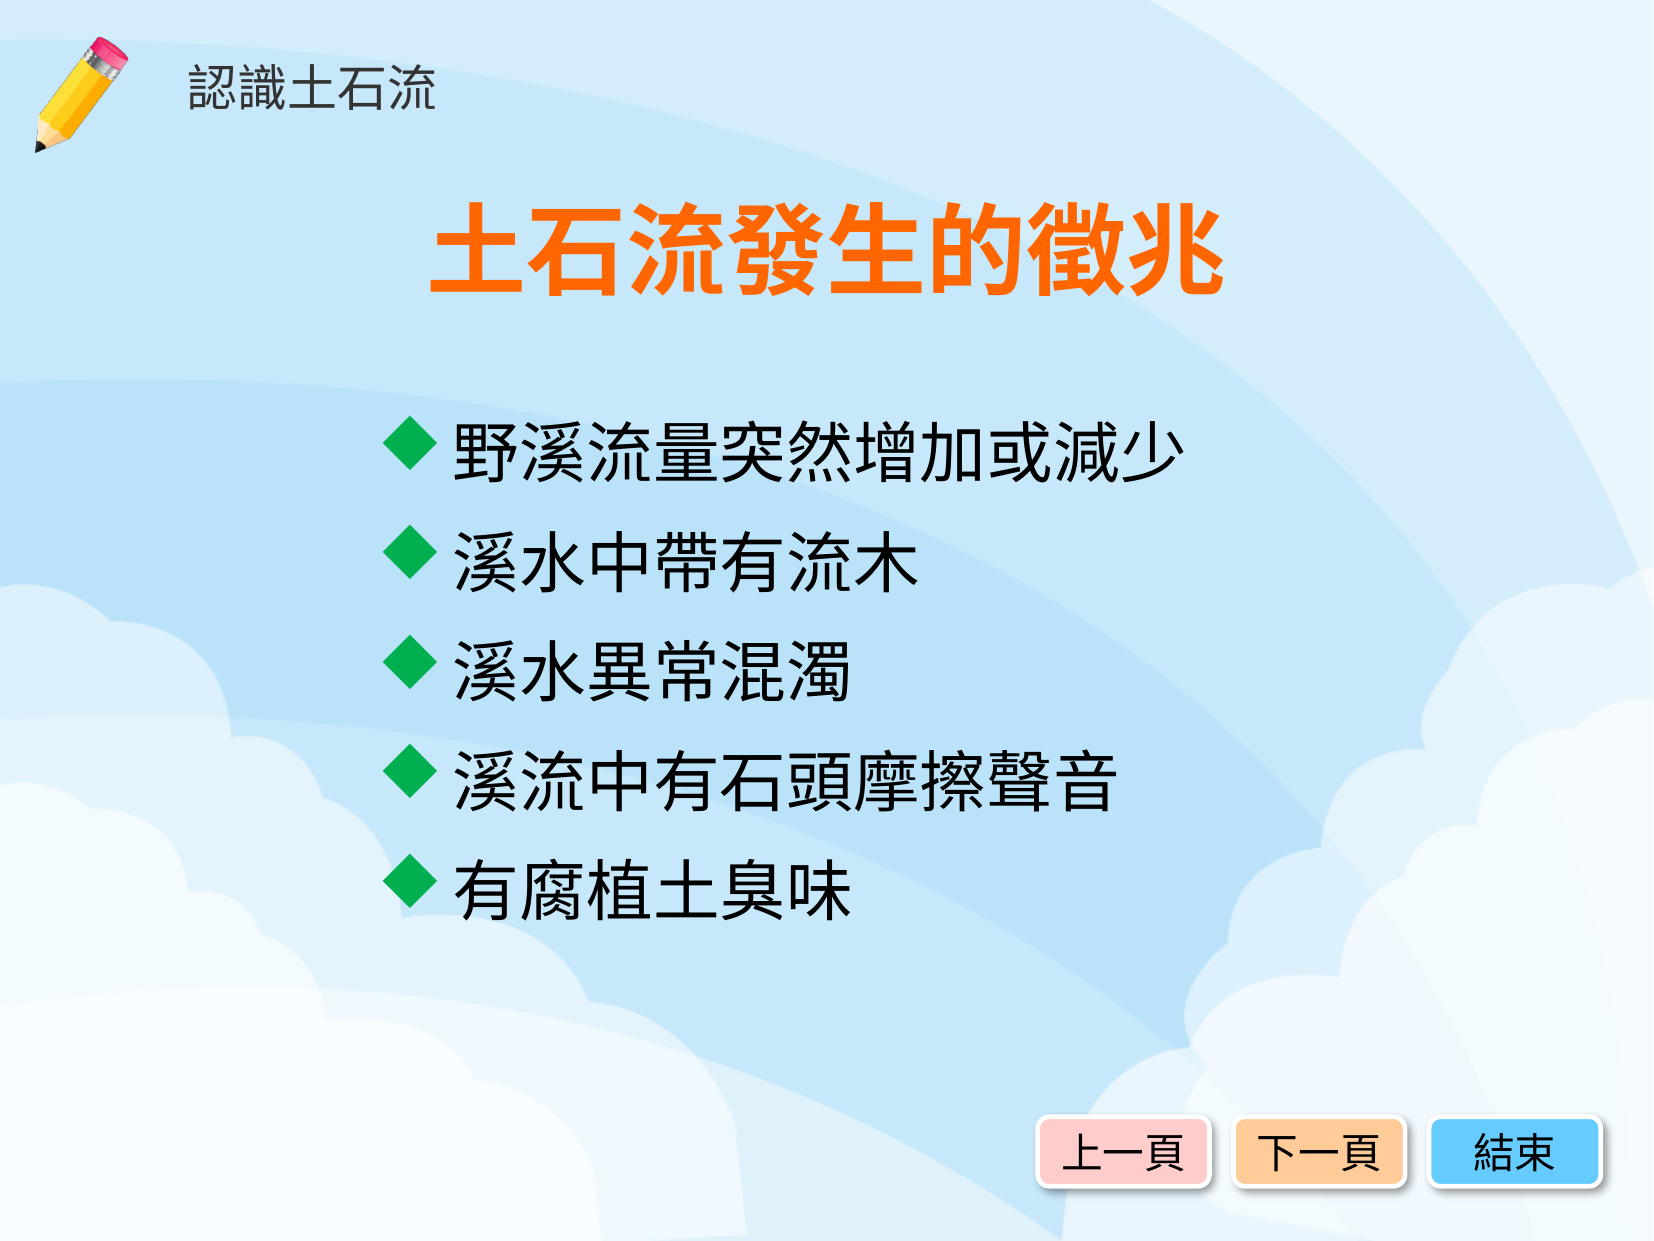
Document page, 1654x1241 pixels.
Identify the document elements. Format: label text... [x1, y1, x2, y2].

text_box 上一頁 [1036, 1115, 1211, 1188]
picture [0, 0, 1654, 1241]
title 土石流發生的徵兆 [82, 143, 1571, 351]
list 野溪流量突然增加或減少 溪水中帶有流木 溪水異常混濁 溪流中有石頭摩擦聲音 有腐植土臭味 [377, 411, 1276, 996]
text_box 結束 [1428, 1115, 1602, 1188]
text_box 下一頁 [1232, 1115, 1407, 1188]
